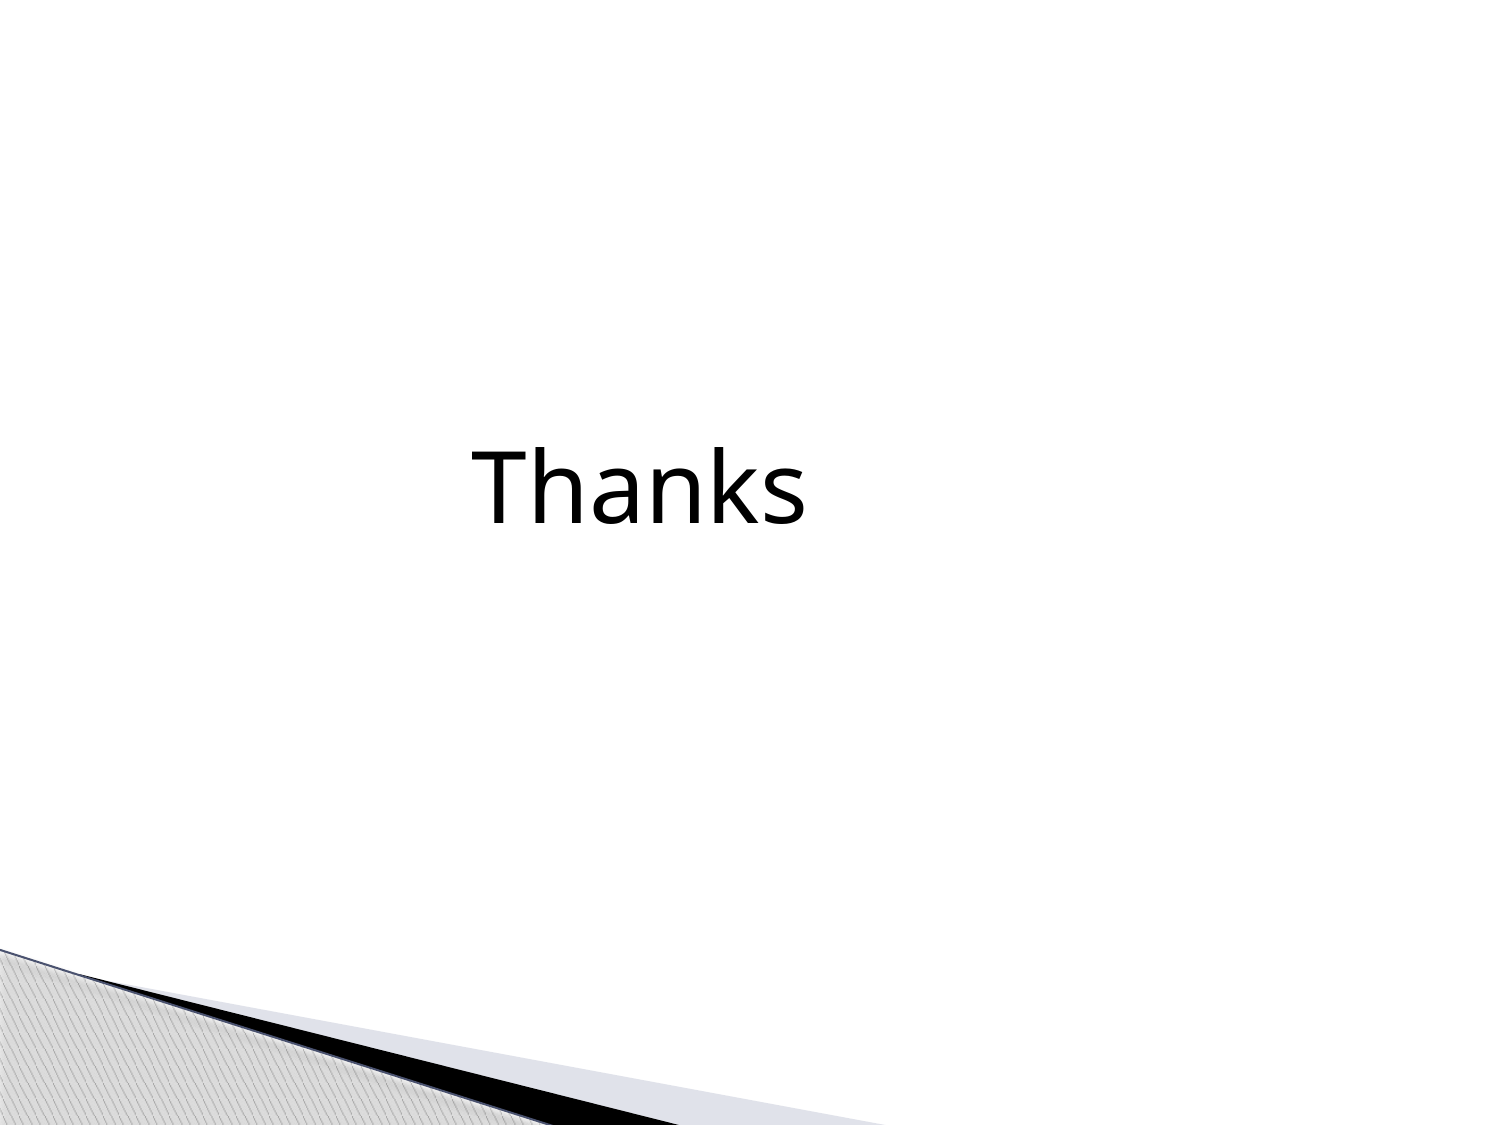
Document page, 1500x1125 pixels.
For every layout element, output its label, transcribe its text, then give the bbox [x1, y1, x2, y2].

list Thanks [75, 37, 1425, 986]
